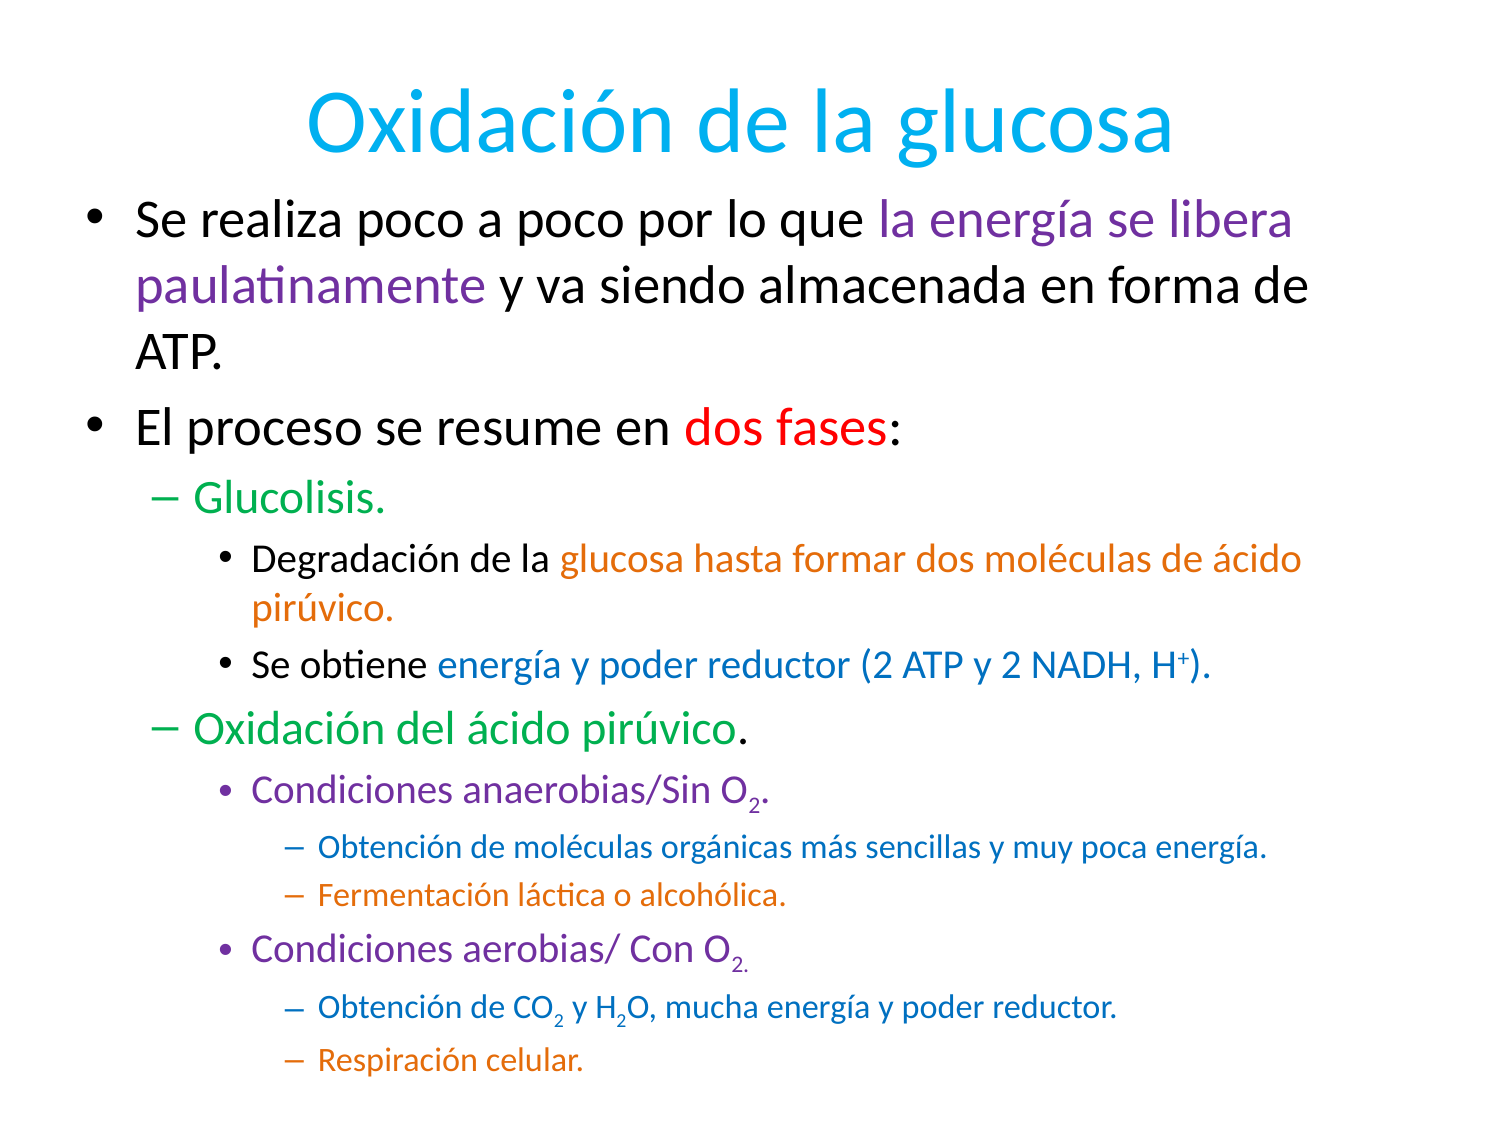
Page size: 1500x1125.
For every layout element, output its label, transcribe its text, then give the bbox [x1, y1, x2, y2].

list Se realiza poco a poco por lo que la energía se libera paulatinamente y va siendo almacenada en forma de ATP. El proceso se resume en dos fases: Glucolisis. Degradación de la glucosa hasta formar dos moléculas de ácido pirúvico. Se obtiene energía y poder reductor (2 ATP y 2 NADH, H+). Oxidación del ácido pirúvico. Condiciones anaerobias/Sin O2. Obtención de moléculas orgánicas más sencillas y muy poca energía. Fermentación láctica o alcohólica. Condiciones aerobias/ Con O2. Obtención de CO2 y H2O, mucha energía y poder reductor. Respiración celular. [70, 175, 1418, 1090]
title Oxidación de la glucosa [58, 45, 1425, 188]
